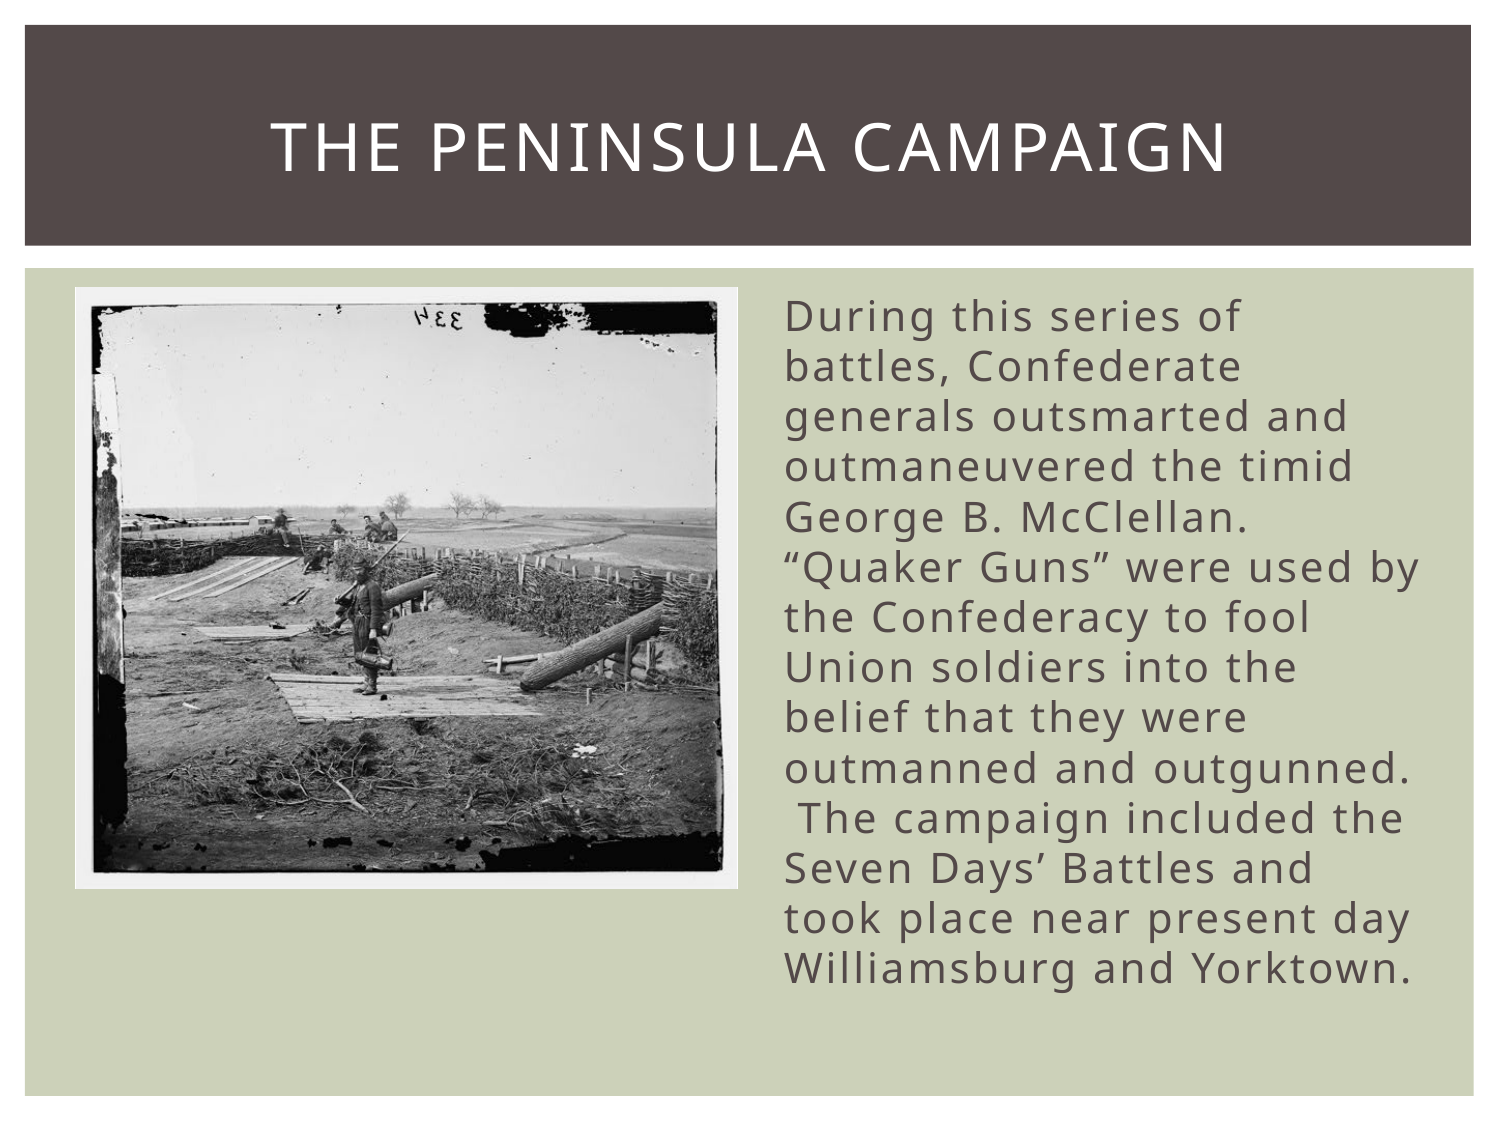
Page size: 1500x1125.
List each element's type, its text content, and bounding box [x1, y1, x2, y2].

title The Peninsula campaign [62, 58, 1438, 232]
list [74, 287, 738, 890]
list During this series of battles, Confederate generals outsmarted and outmaneuvered the timid George B. McClellan. “Quaker Guns” were used by the Confederacy to fool Union soldiers into the belief that they were outmanned and outgunned. The campaign included the Seven Days’ Battles and took place near present day Williamsburg and Yorktown. [762, 281, 1438, 1050]
